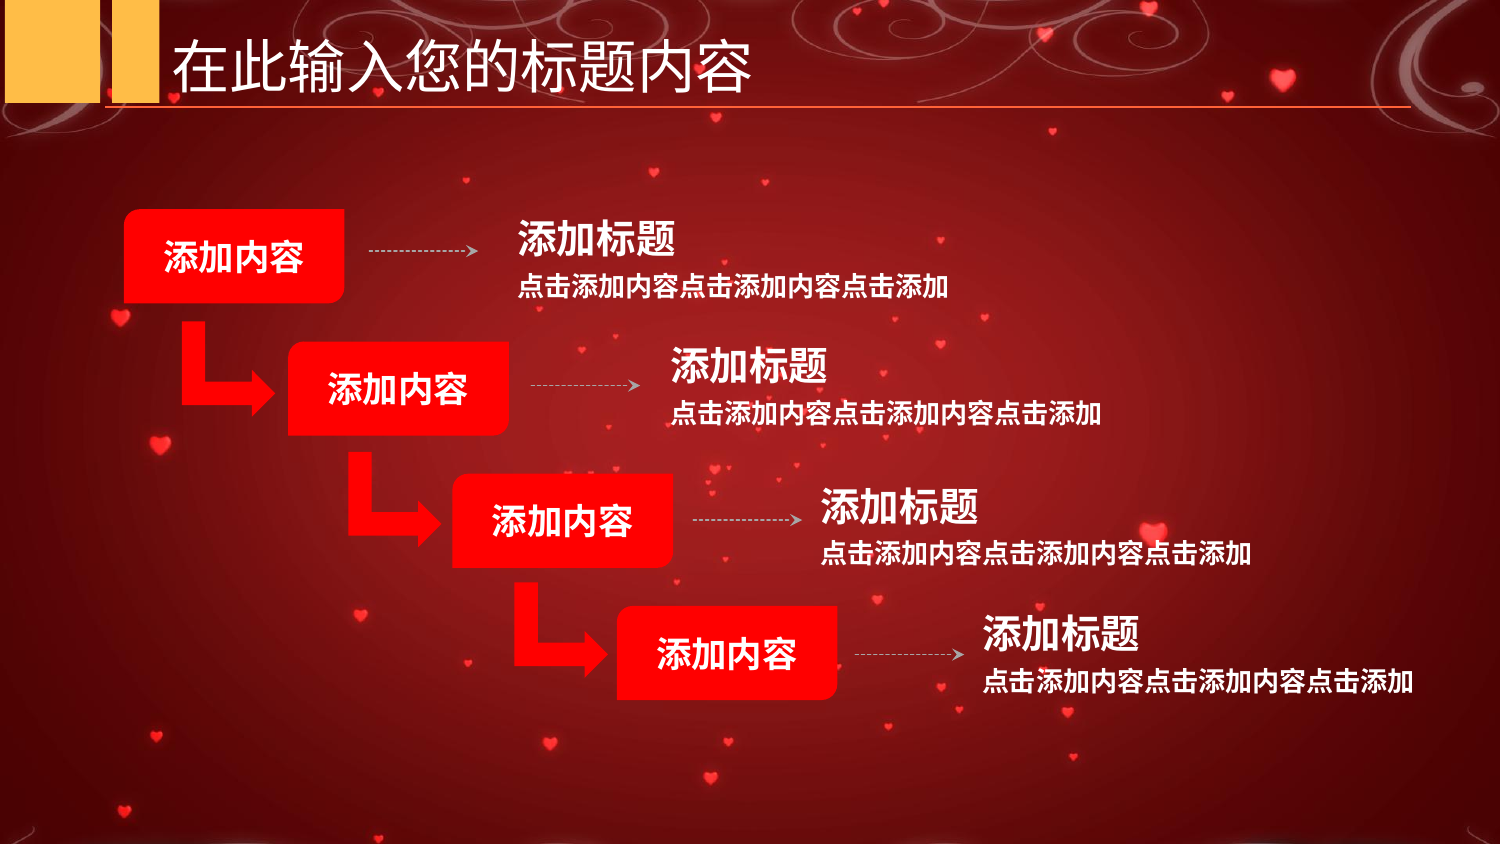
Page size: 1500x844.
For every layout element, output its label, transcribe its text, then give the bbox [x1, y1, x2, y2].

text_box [967, 604, 1433, 707]
text_box [179, 319, 278, 419]
picture [0, 0, 1500, 844]
text_box 添加内容 [450, 471, 676, 570]
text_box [805, 476, 1271, 579]
text_box 在此输入您的标题内容 [156, 22, 793, 108]
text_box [502, 208, 968, 312]
text_box [346, 449, 444, 550]
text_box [655, 336, 1121, 439]
text_box 添加内容 [121, 207, 347, 306]
text_box 添加内容 [286, 339, 511, 438]
text_box 添加内容 [614, 603, 840, 703]
text_box [512, 580, 611, 680]
